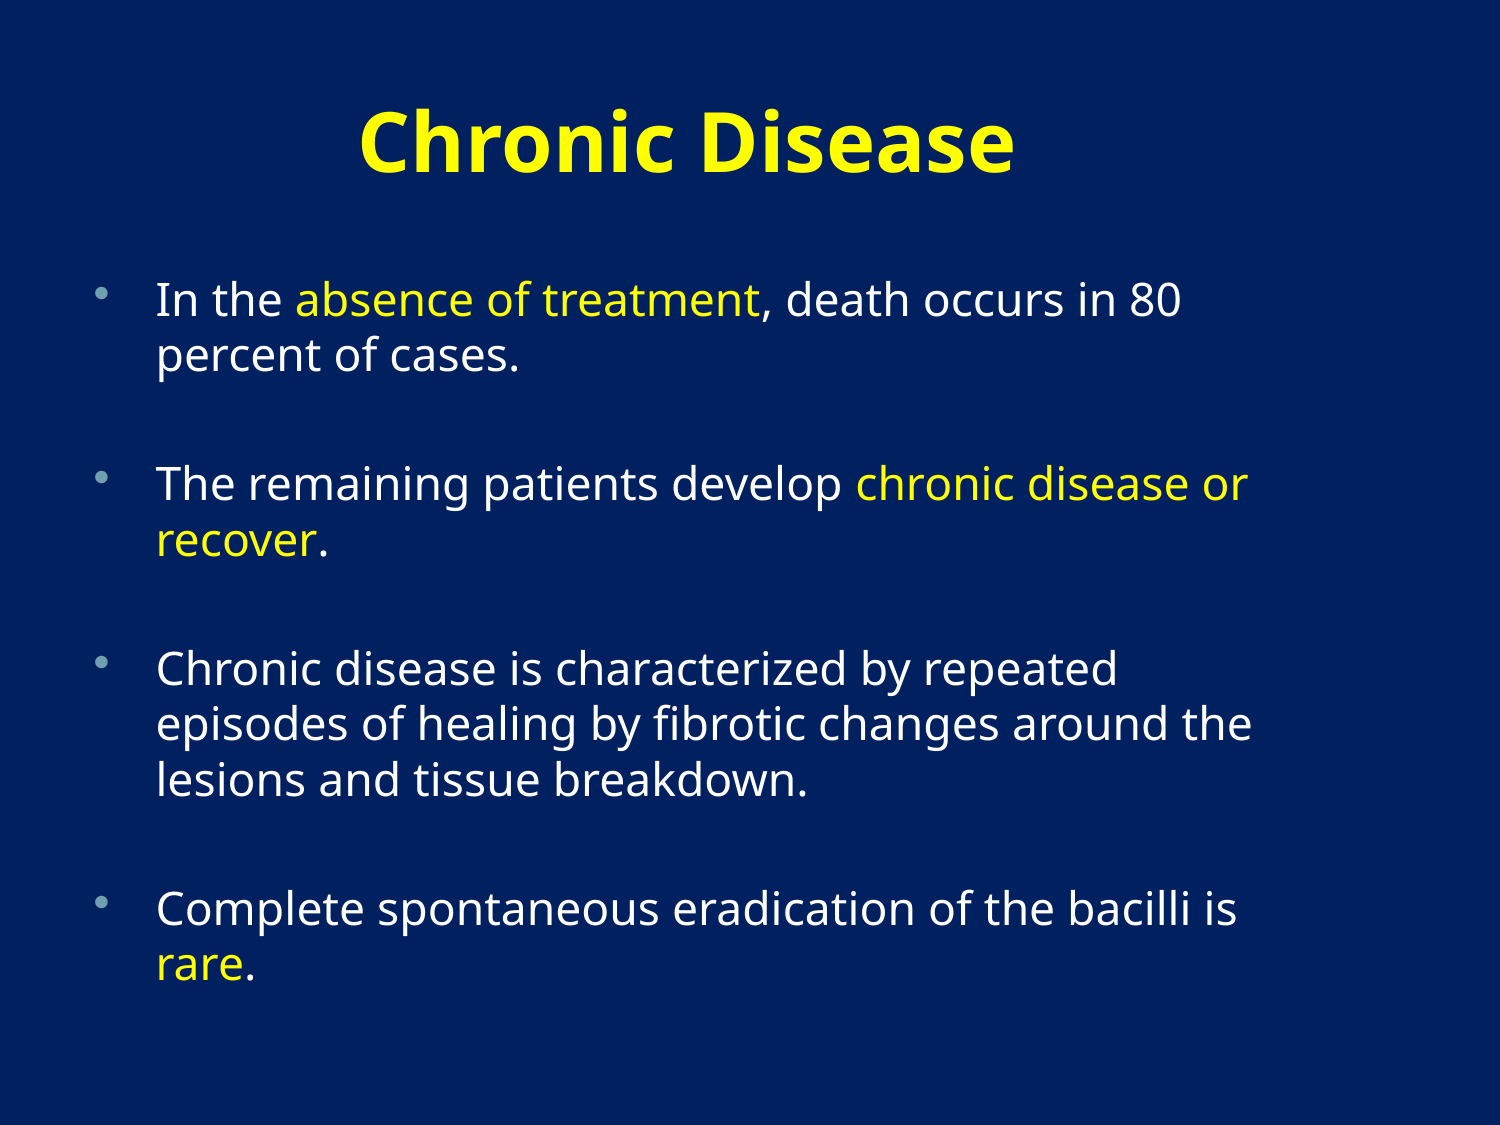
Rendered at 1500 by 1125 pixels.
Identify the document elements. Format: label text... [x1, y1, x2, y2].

list In the absence of treatment, death occurs in 80 percent of cases. The remaining patients develop chronic disease or recover. Chronic disease is characterized by repeated episodes of healing by fibrotic changes around the lesions and tissue breakdown. Complete spontaneous eradication of the bacilli is rare. [75, 262, 1300, 1005]
title Chronic Disease [75, 45, 1300, 233]
